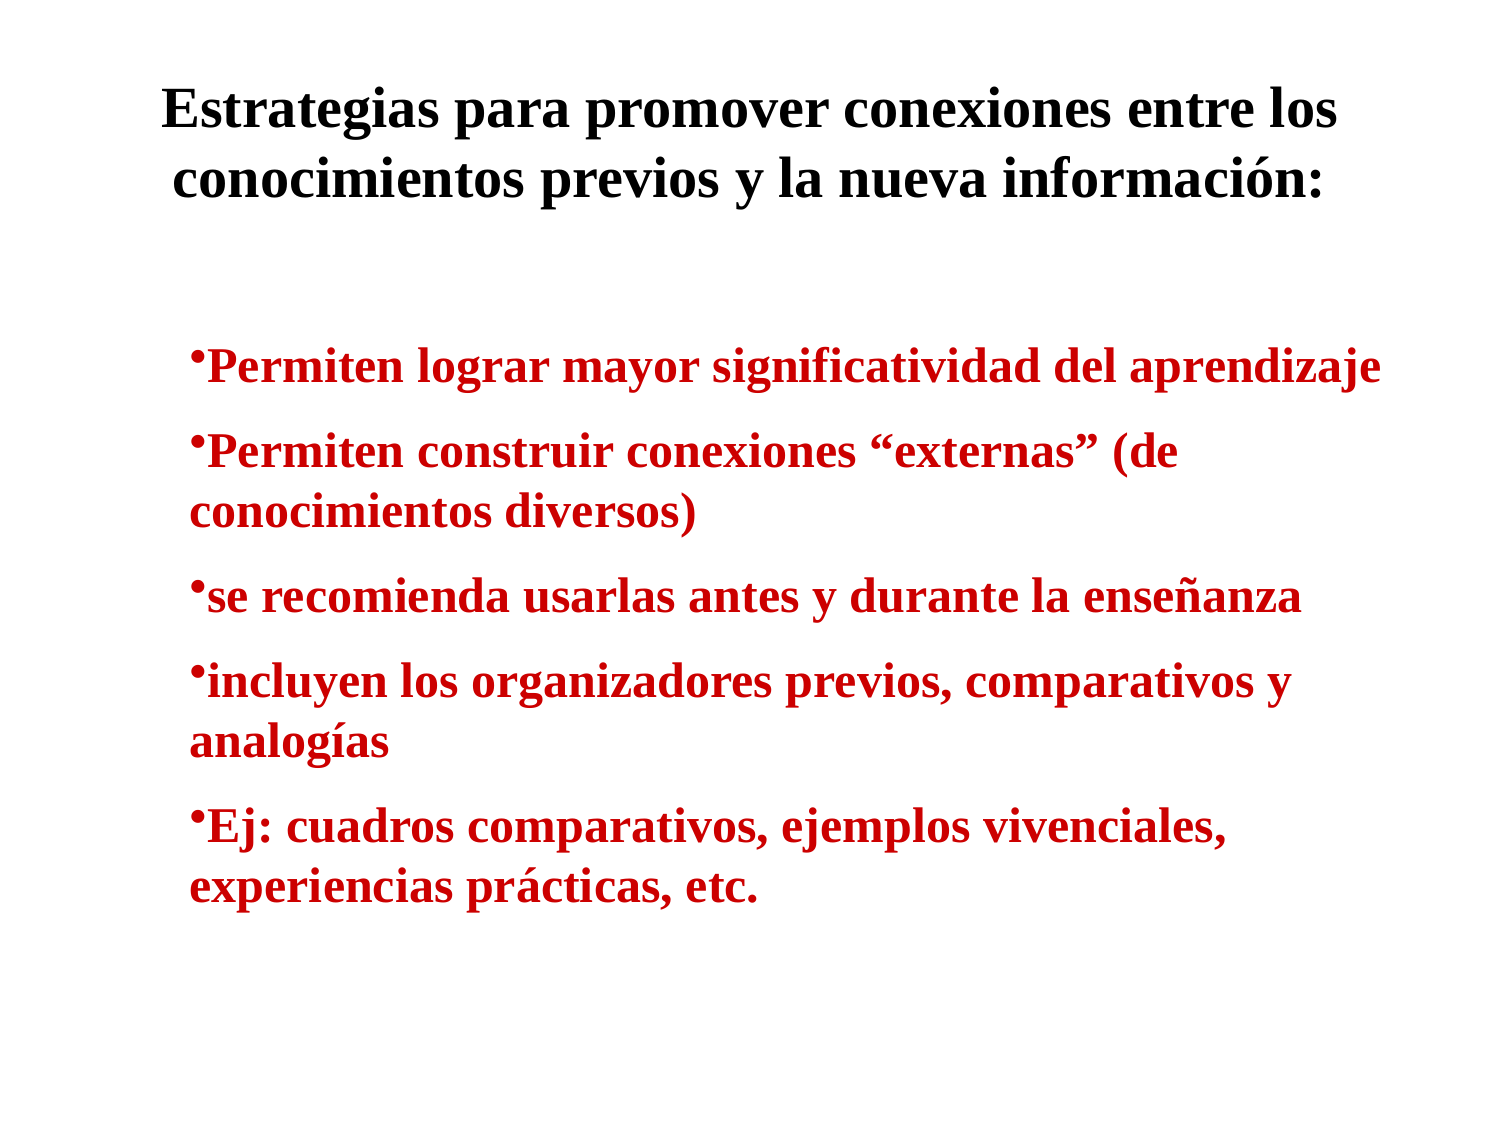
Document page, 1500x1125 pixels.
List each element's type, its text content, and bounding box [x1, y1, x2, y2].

text_box Permiten lograr mayor significatividad del aprendizaje Permiten construir conexiones “externas” (de conocimientos diversos) se recomienda usarlas antes y durante la enseñanza incluyen los organizadores previos, comparativos y analogías Ej: cuadros comparativos, ejemplos vivenciales, experiencias prácticas, etc. [174, 324, 1438, 920]
title Estrategias para promover conexiones entre los conocimientos previos y la nueva información: [75, 45, 1425, 233]
